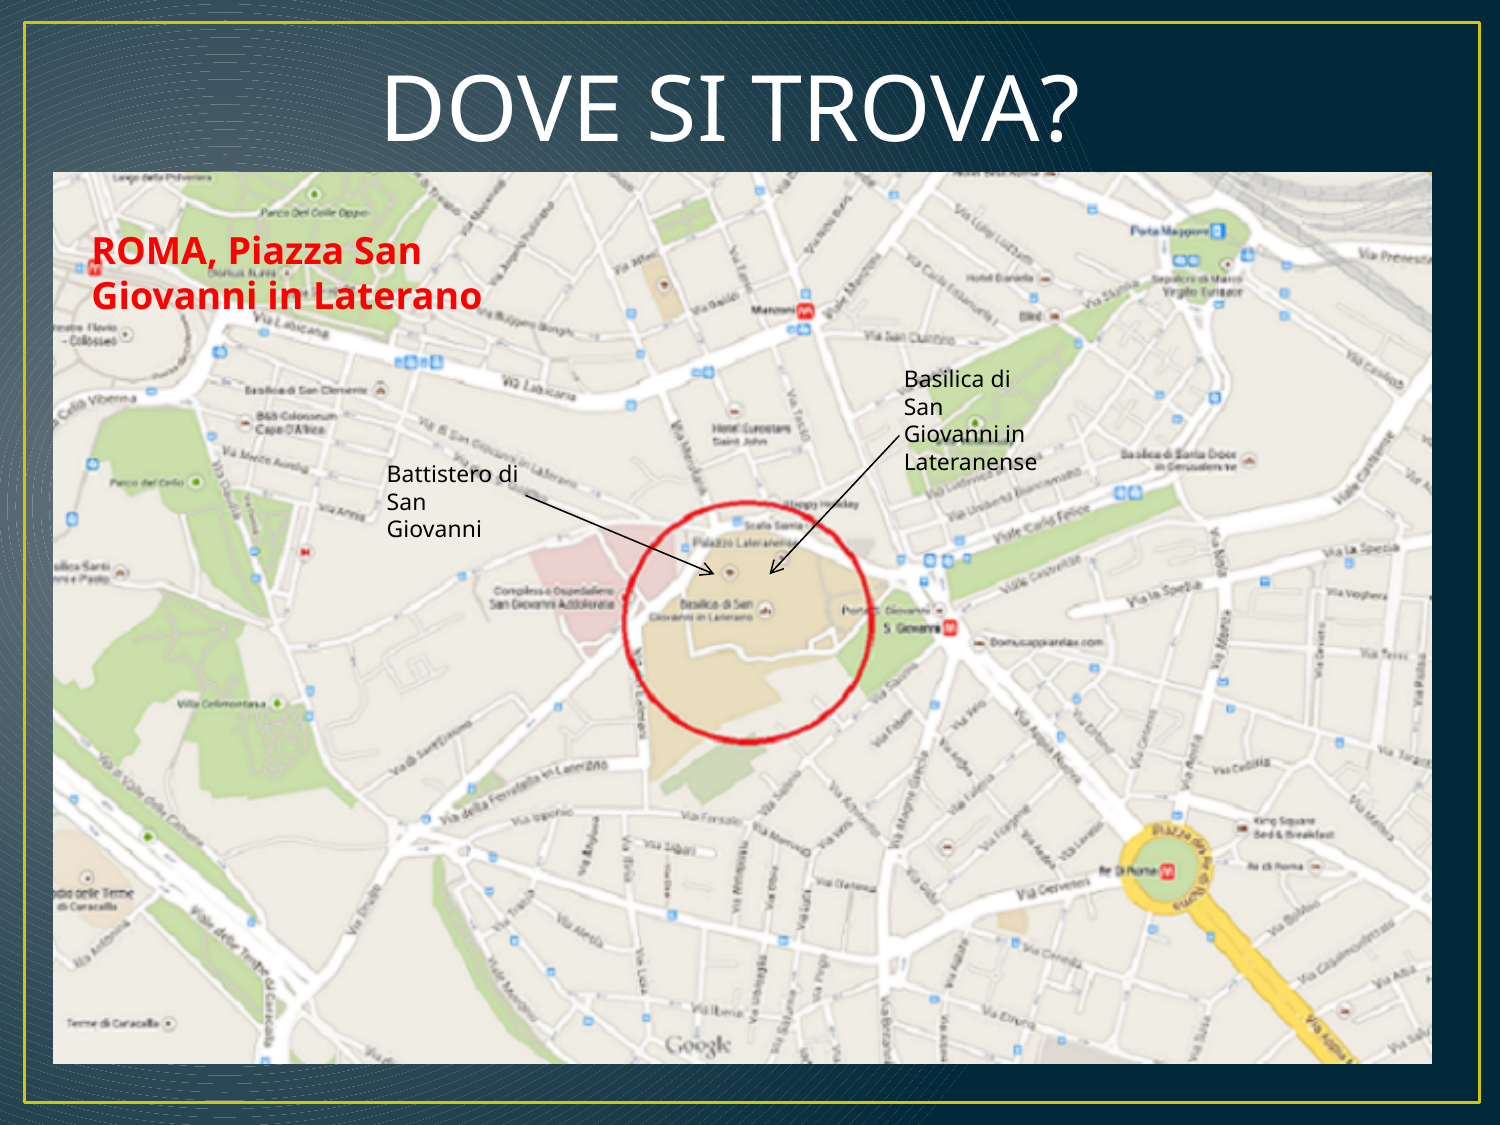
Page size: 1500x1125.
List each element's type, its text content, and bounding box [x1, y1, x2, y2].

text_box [769, 435, 900, 575]
picture [916, 1070, 930, 1078]
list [52, 172, 1433, 1065]
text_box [525, 495, 715, 575]
text_box DOVE SI TROVA? [174, 42, 1286, 168]
